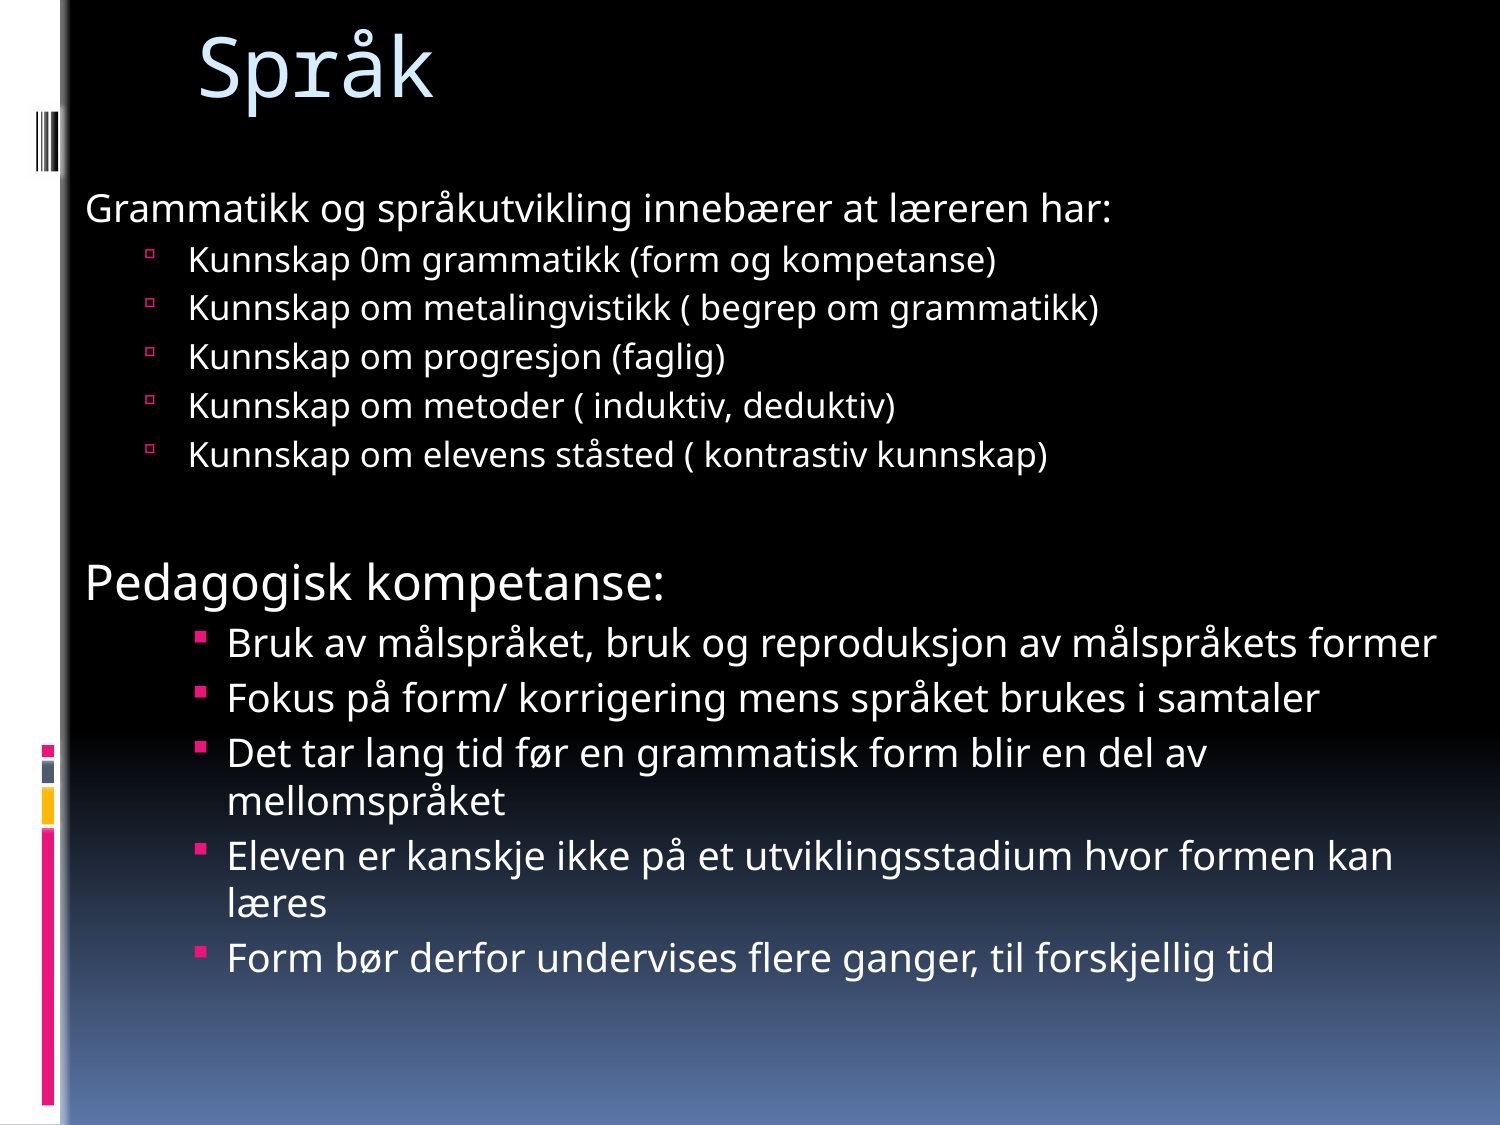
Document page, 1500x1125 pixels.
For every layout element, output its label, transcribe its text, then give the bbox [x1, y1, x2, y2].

list Grammatikk og språkutvikling innebærer at læreren har: Kunnskap 0m grammatikk (form og kompetanse) Kunnskap om metalingvistikk ( begrep om grammatikk) Kunnskap om progresjon (faglig) Kunnskap om metoder ( induktiv, deduktiv) Kunnskap om elevens ståsted ( kontrastiv kunnskap) Pedagogisk kompetanse: Bruk av målspråket, bruk og reproduksjon av målspråkets former Fokus på form/ korrigering mens språket brukes i samtaler Det tar lang tid før en grammatisk form blir en del av mellomspråket Eleven er kanskje ikke på et utviklingsstadium hvor formen kan læres Form bør derfor undervises flere ganger, til forskjellig tid [59, 176, 1470, 1013]
title Språk [129, 6, 1437, 176]
